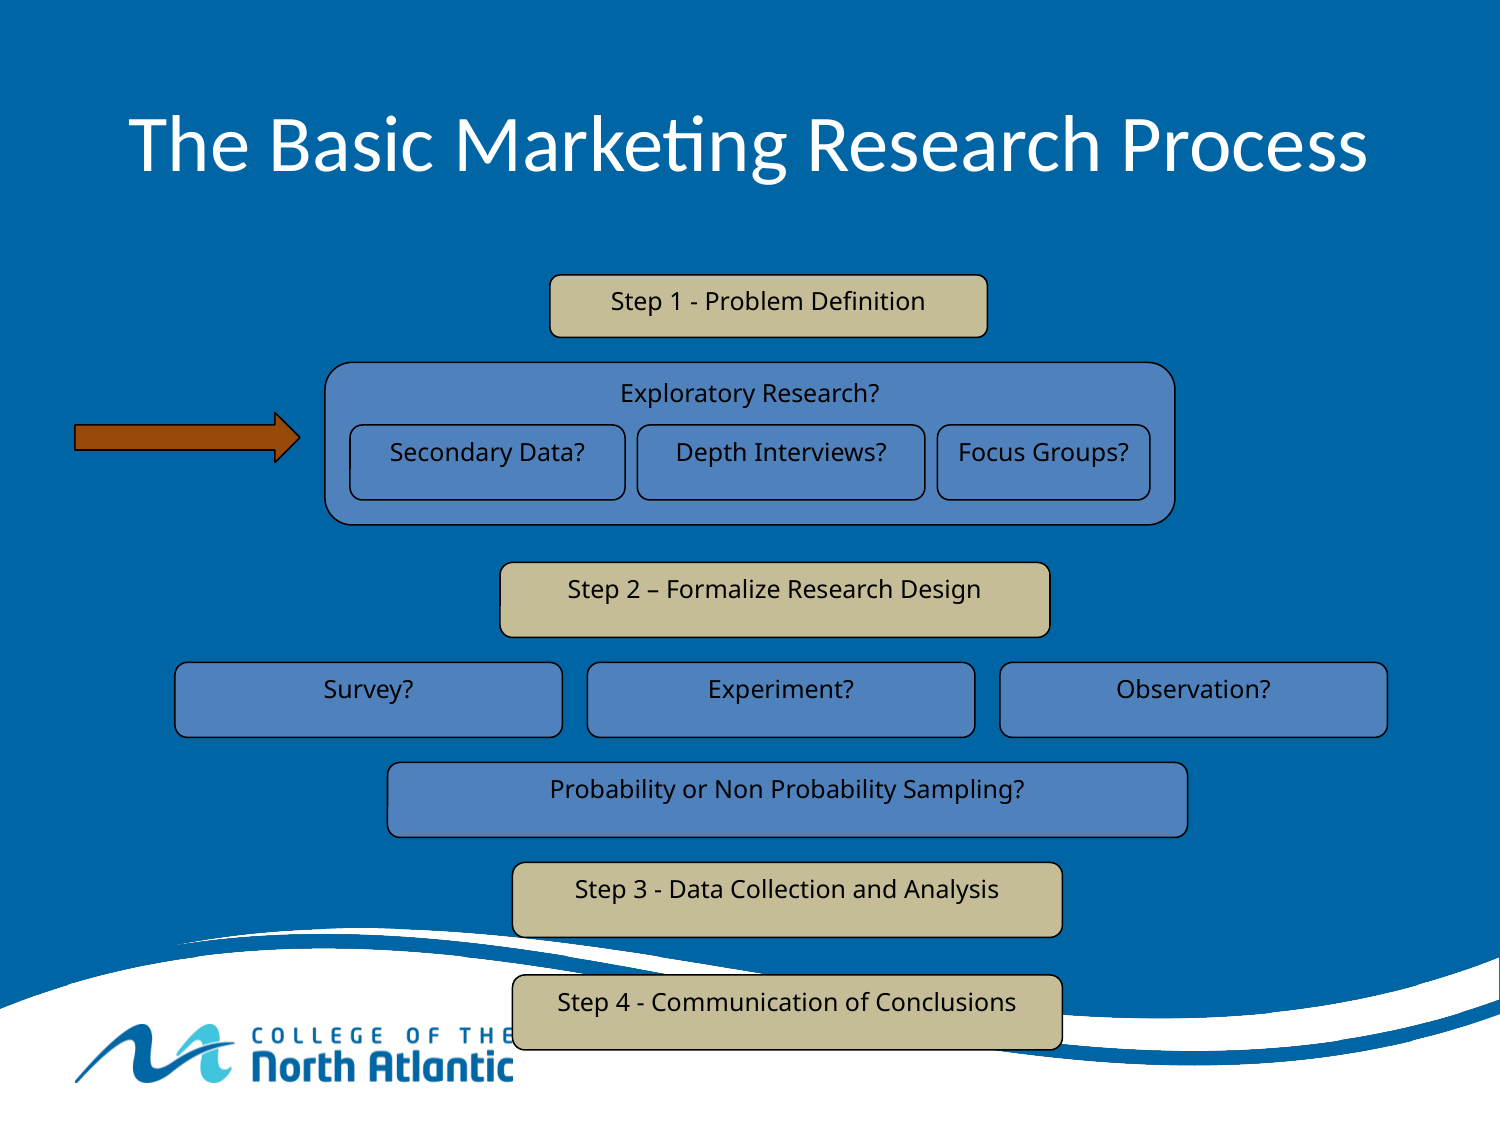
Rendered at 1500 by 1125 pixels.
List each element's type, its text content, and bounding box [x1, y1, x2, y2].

text_box [74, 412, 300, 463]
text_box Secondary Data? [349, 424, 626, 500]
text_box Focus Groups? [937, 424, 1150, 500]
text_box Step 4 - Communication of Conclusions [512, 974, 1063, 1050]
text_box Survey? [174, 662, 563, 738]
text_box Experiment? [587, 662, 975, 738]
text_box Step 1 - Problem Definition [549, 274, 988, 338]
text_box Probability or Non Probability Sampling? [387, 762, 1188, 838]
text_box Step 2 – Formalize Research Design [499, 562, 1051, 638]
text_box Depth Interviews? [637, 424, 925, 500]
picture [0, 928, 1500, 1125]
text_box Step 3 - Data Collection and Analysis [512, 862, 1063, 938]
text_box Observation? [999, 662, 1388, 738]
title The Basic Marketing Research Process [75, 45, 1425, 233]
text_box Exploratory Research? [324, 362, 1175, 525]
